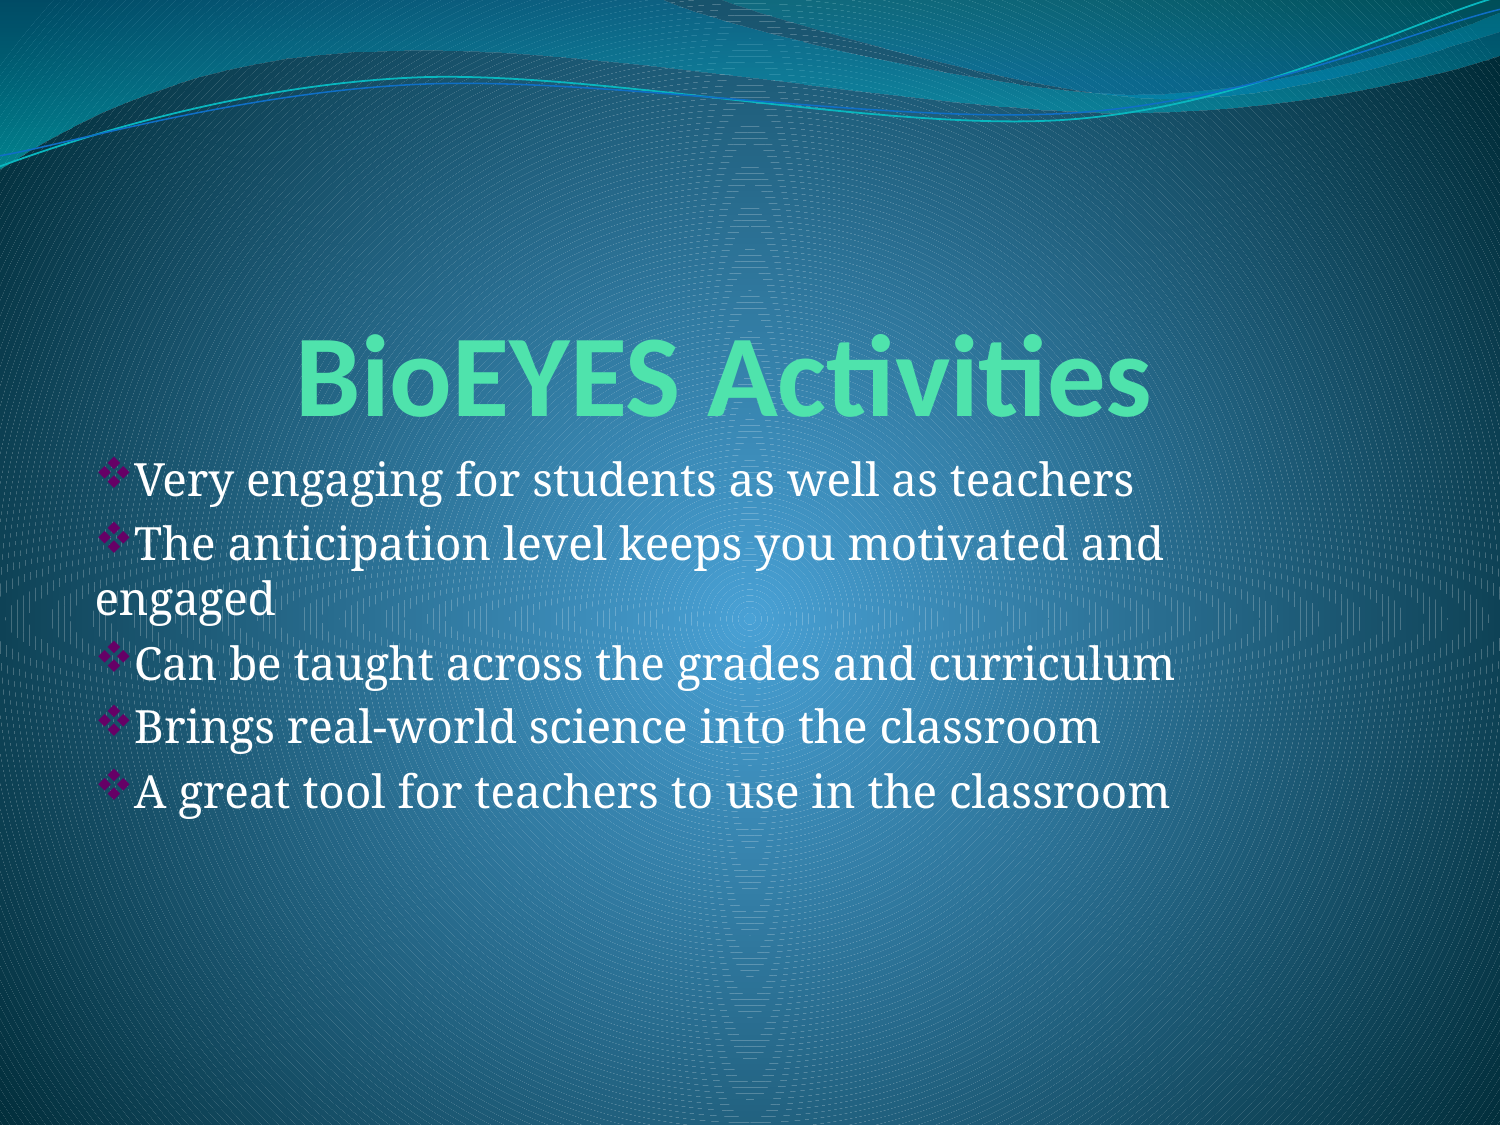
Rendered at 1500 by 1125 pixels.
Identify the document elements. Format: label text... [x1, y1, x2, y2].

list Very engaging for students as well as teachers The anticipation level keeps you motivated and engaged Can be taught across the grades and curriculum Brings real-world science into the classroom A great tool for teachers to use in the classroom [86, 443, 1362, 825]
title BioEYES Activities [86, 216, 1362, 440]
